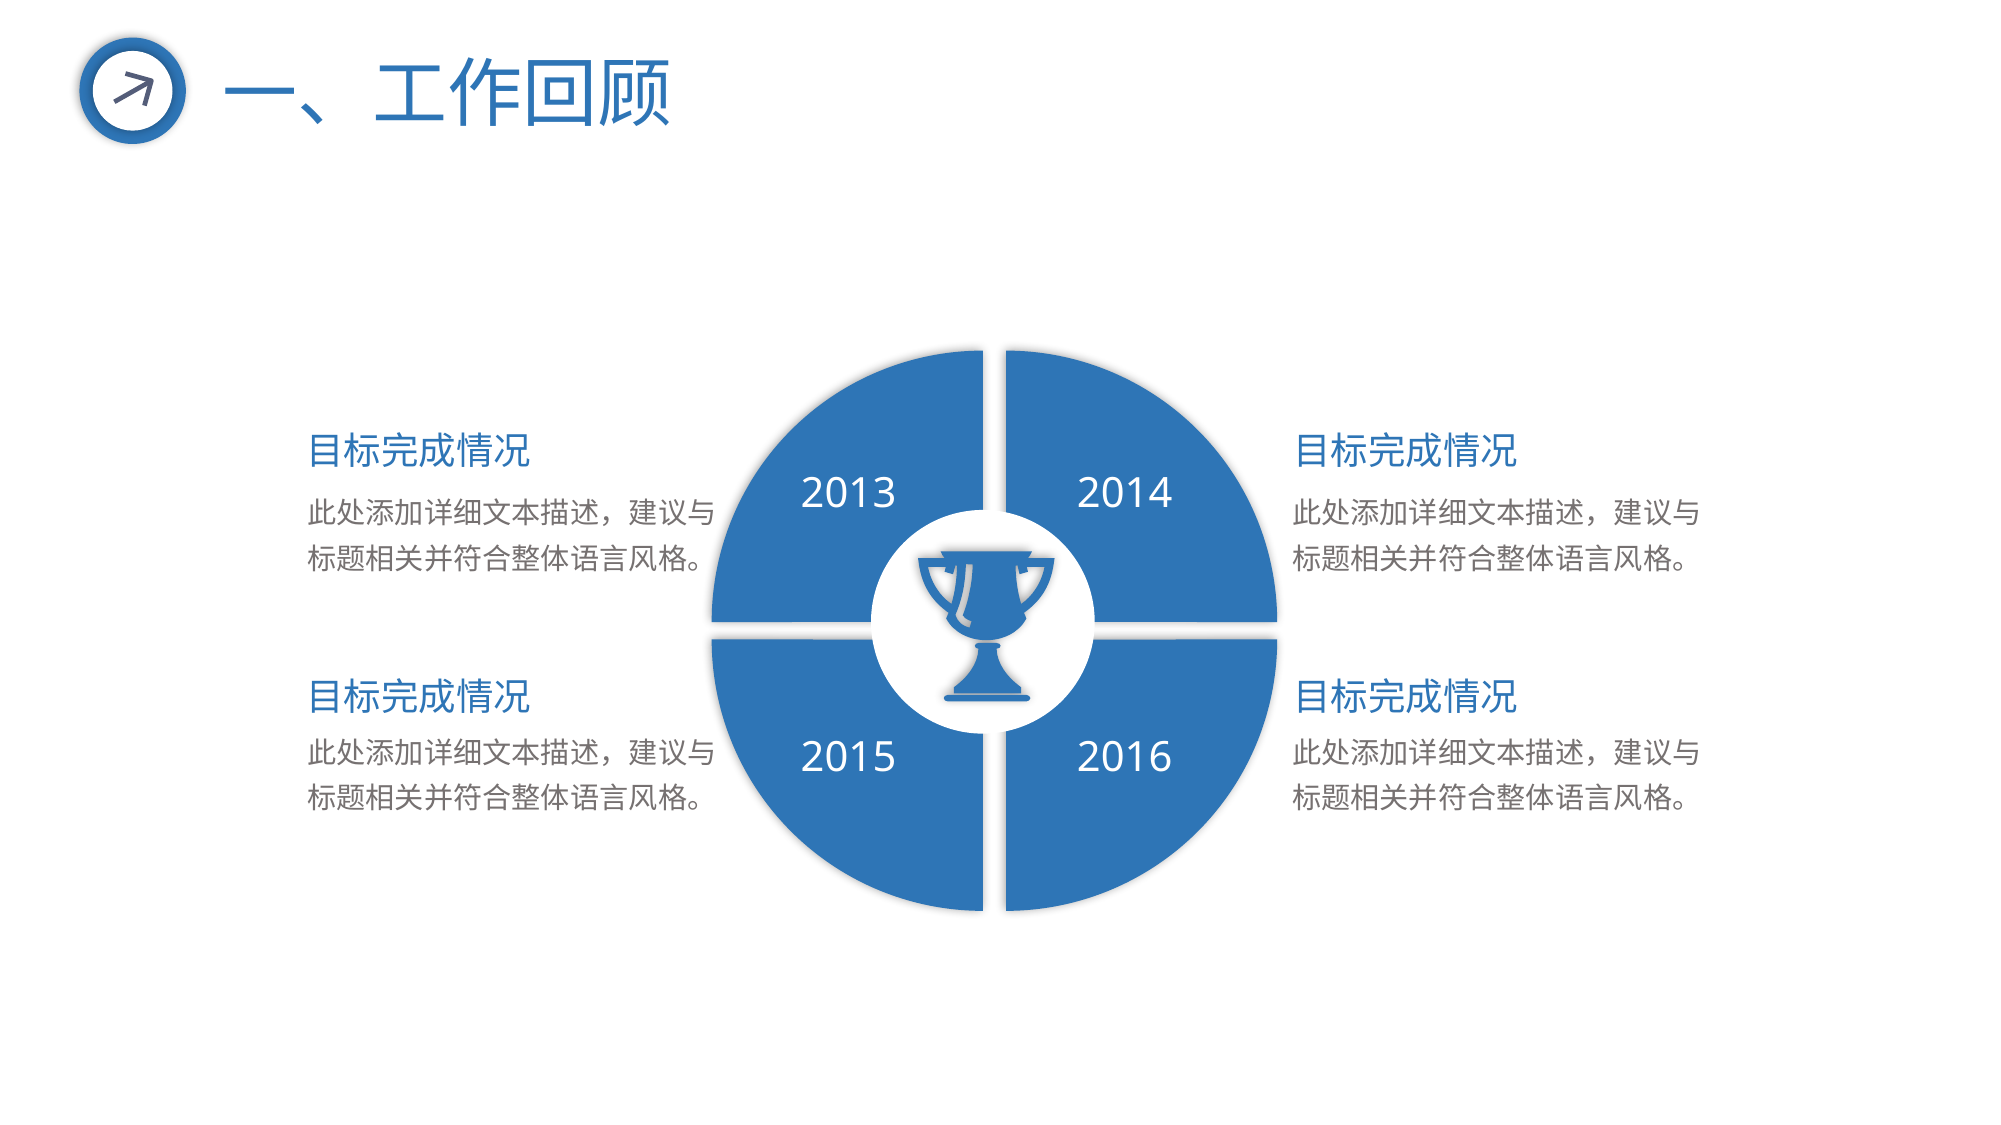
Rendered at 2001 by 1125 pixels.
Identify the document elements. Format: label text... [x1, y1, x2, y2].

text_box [79, 37, 186, 144]
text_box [290, 665, 711, 824]
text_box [1278, 665, 1728, 824]
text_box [711, 350, 1278, 911]
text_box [1278, 419, 1728, 584]
text_box 一、工作回顾 [207, 37, 1060, 143]
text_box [290, 419, 711, 584]
